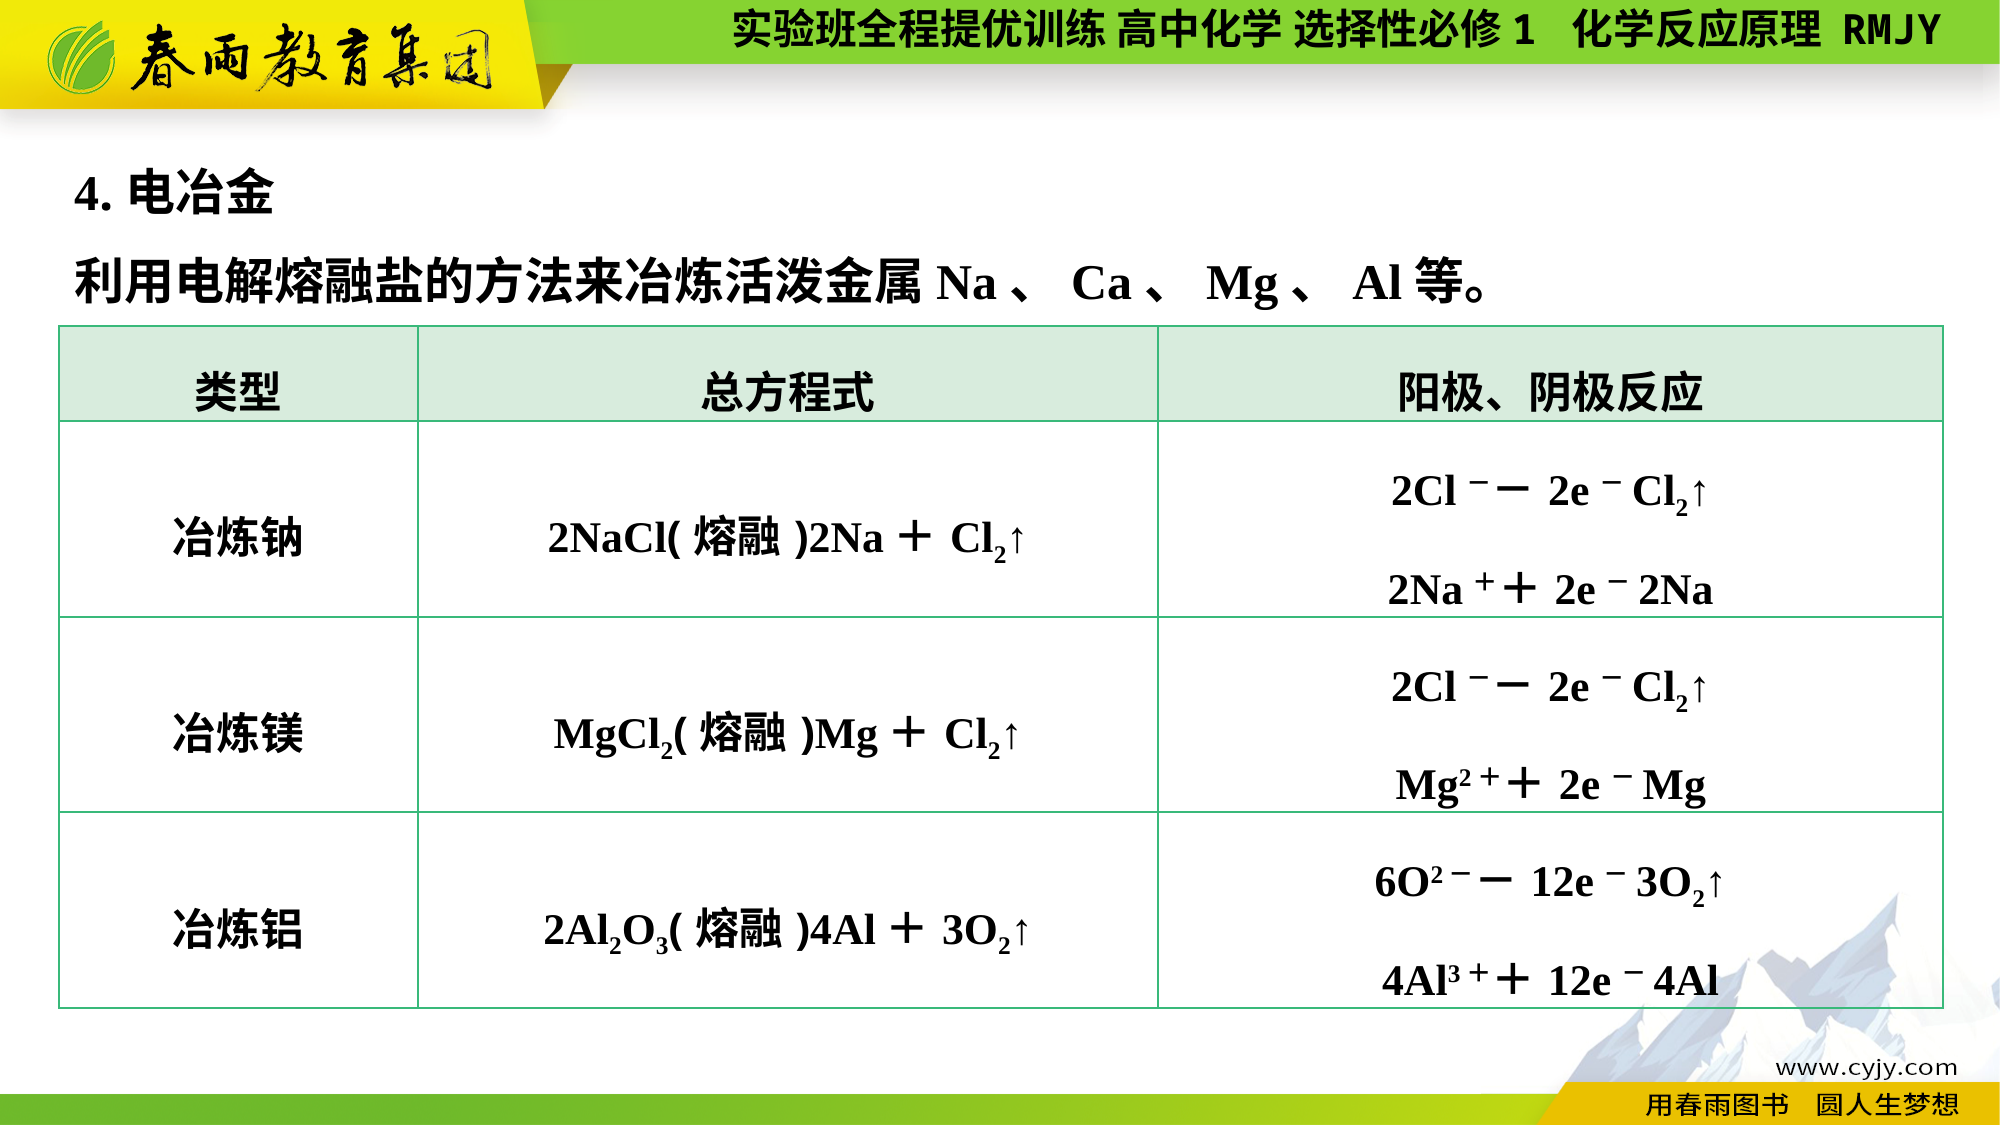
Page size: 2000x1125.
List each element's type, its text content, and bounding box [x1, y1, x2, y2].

picture [0, 0, 2000, 1125]
list 4.电冶金 利用电解熔融盐的方法来冶炼活泼金属Na、Ca、Mg、Al等。 [59, 122, 1944, 308]
